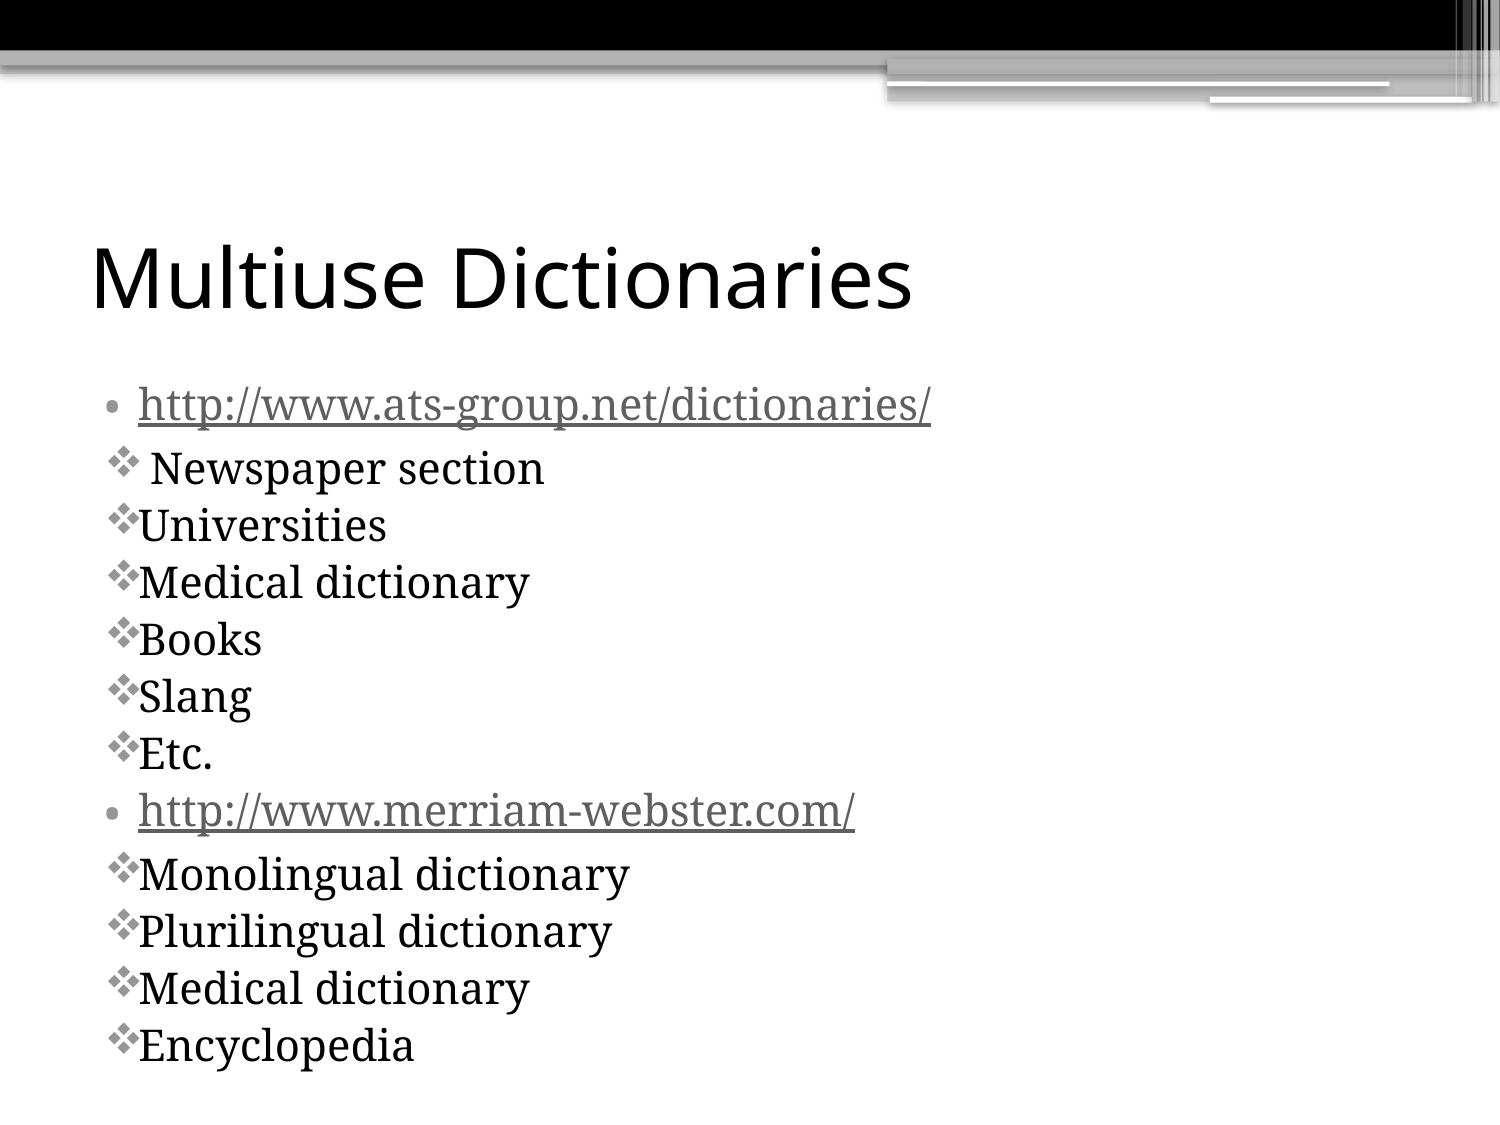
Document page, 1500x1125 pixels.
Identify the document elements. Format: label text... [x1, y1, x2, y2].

list http://www.ats-group.net/dictionaries/ Newspaper section Universities Medical dictionary Books Slang Etc. http://www.merriam-webster.com/ Monolingual dictionary Plurilingual dictionary Medical dictionary Encyclopedia [75, 368, 1425, 1079]
title Multiuse Dictionaries [75, 187, 1425, 363]
